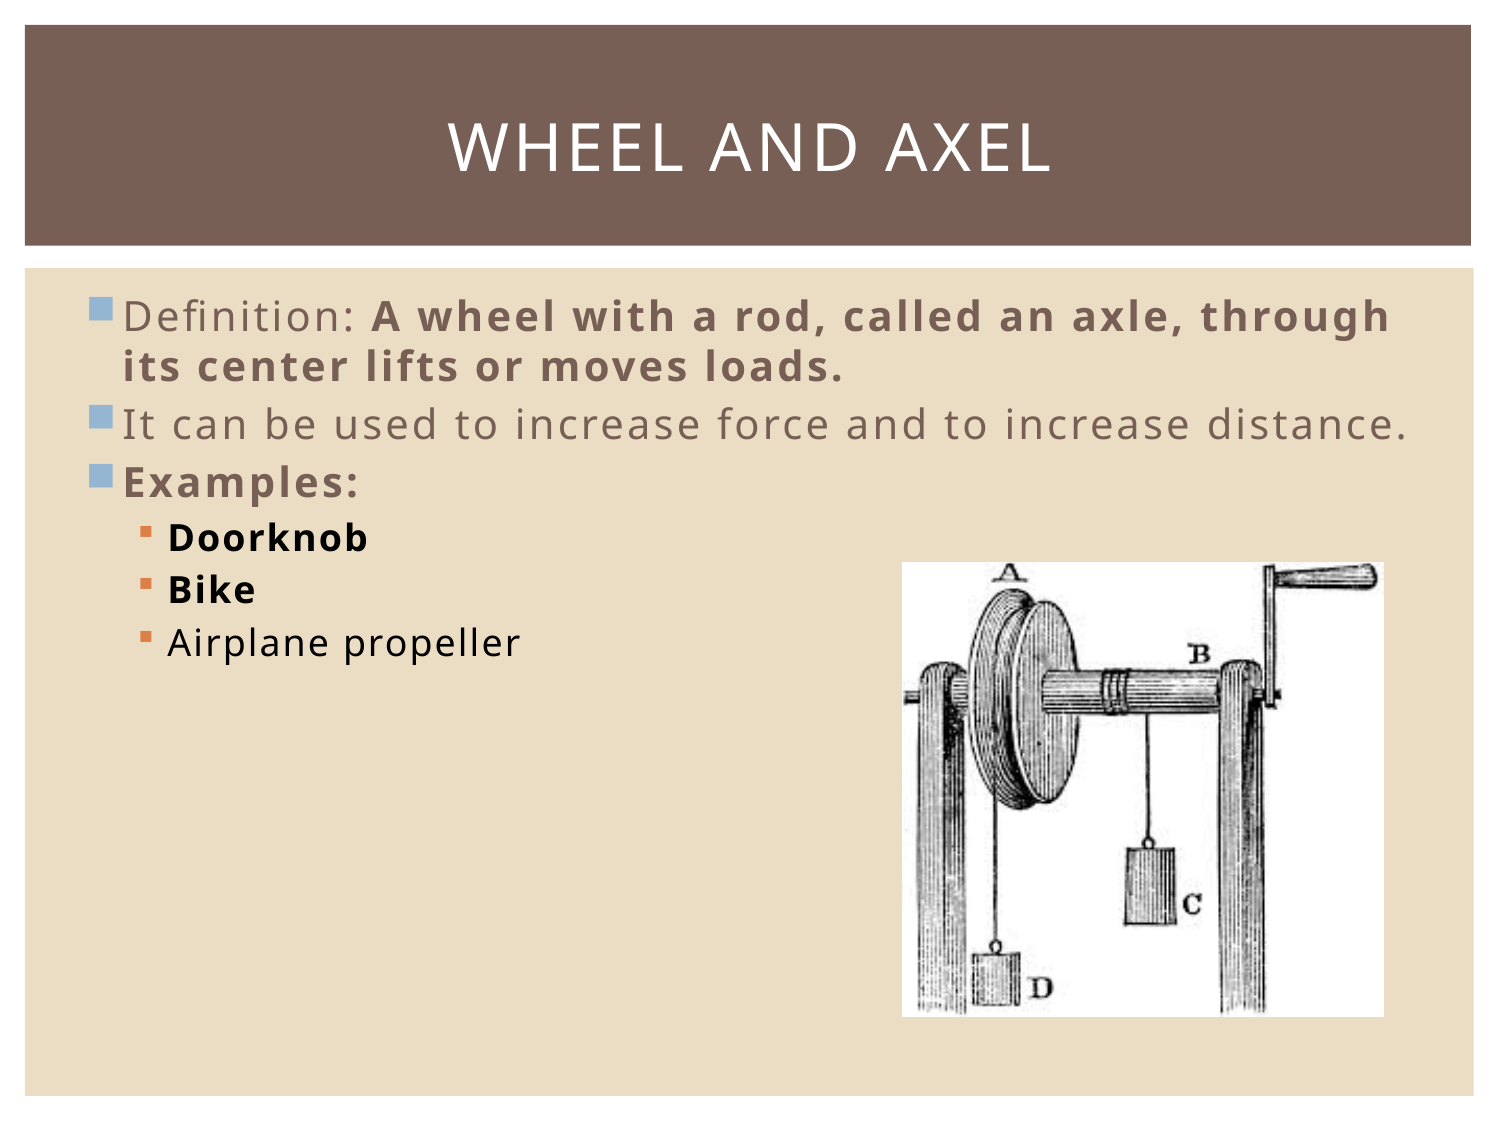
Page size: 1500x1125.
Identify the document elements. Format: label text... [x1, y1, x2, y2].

title Wheel and Axel [62, 58, 1438, 232]
list Definition: A wheel with a rod, called an axle, through its center lifts or moves loads. It can be used to increase force and to increase distance. Examples: Doorknob Bike Airplane propeller [62, 281, 1442, 1005]
picture [902, 562, 1384, 1017]
